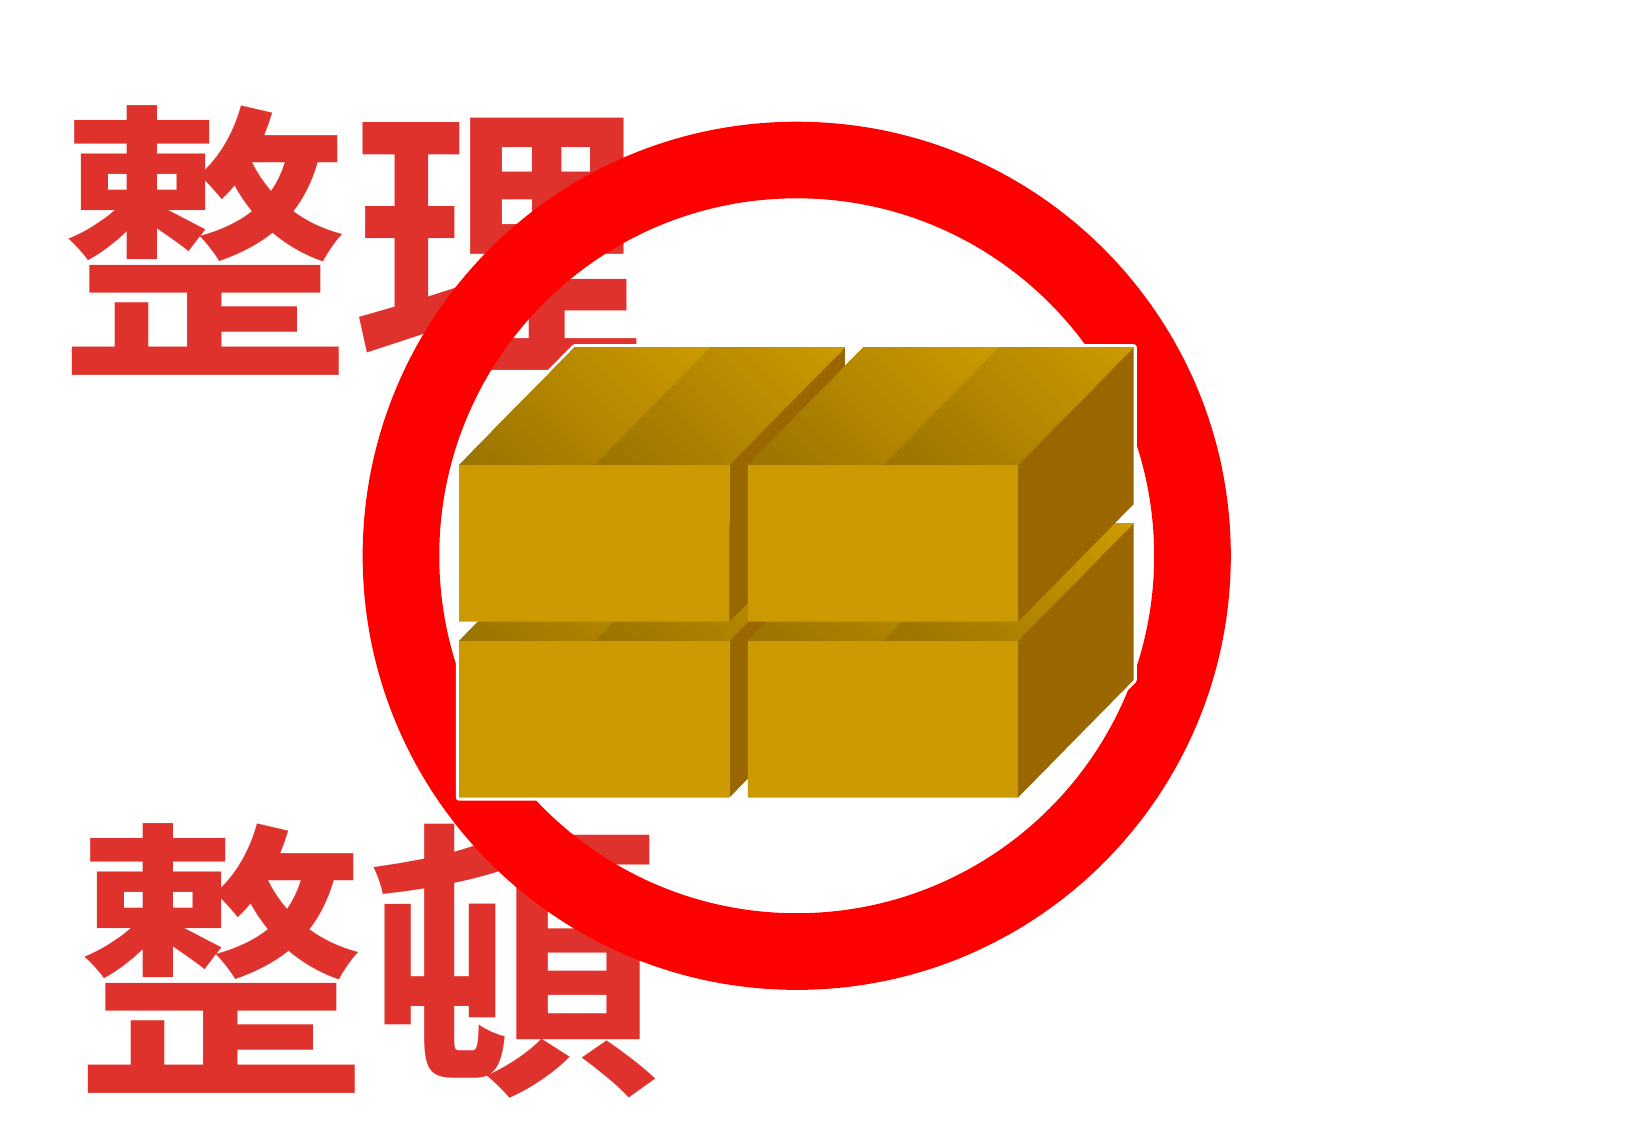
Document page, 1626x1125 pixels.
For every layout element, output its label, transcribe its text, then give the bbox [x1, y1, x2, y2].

text_box 整理 [44, 54, 1581, 420]
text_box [362, 121, 1232, 991]
text_box 整頓 [60, 772, 1596, 1125]
